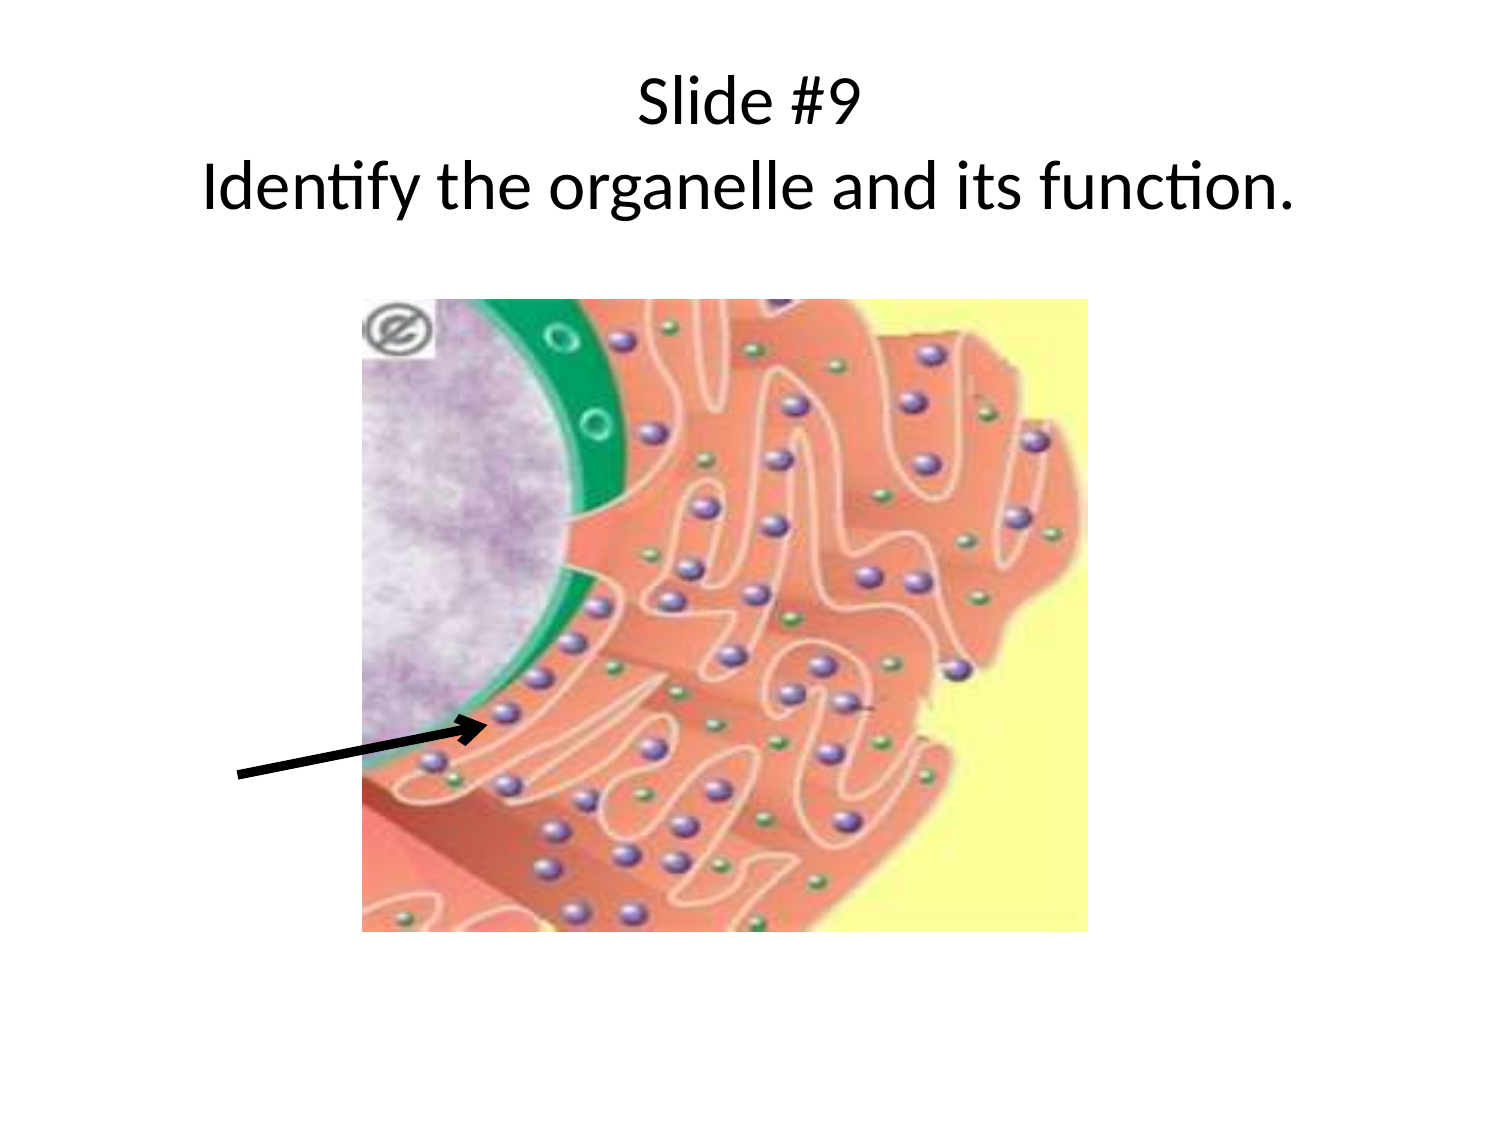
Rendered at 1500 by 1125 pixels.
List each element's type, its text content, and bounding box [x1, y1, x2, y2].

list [362, 299, 1088, 933]
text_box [237, 724, 488, 776]
title Slide #9 Identify the organelle and its function. [75, 45, 1425, 233]
